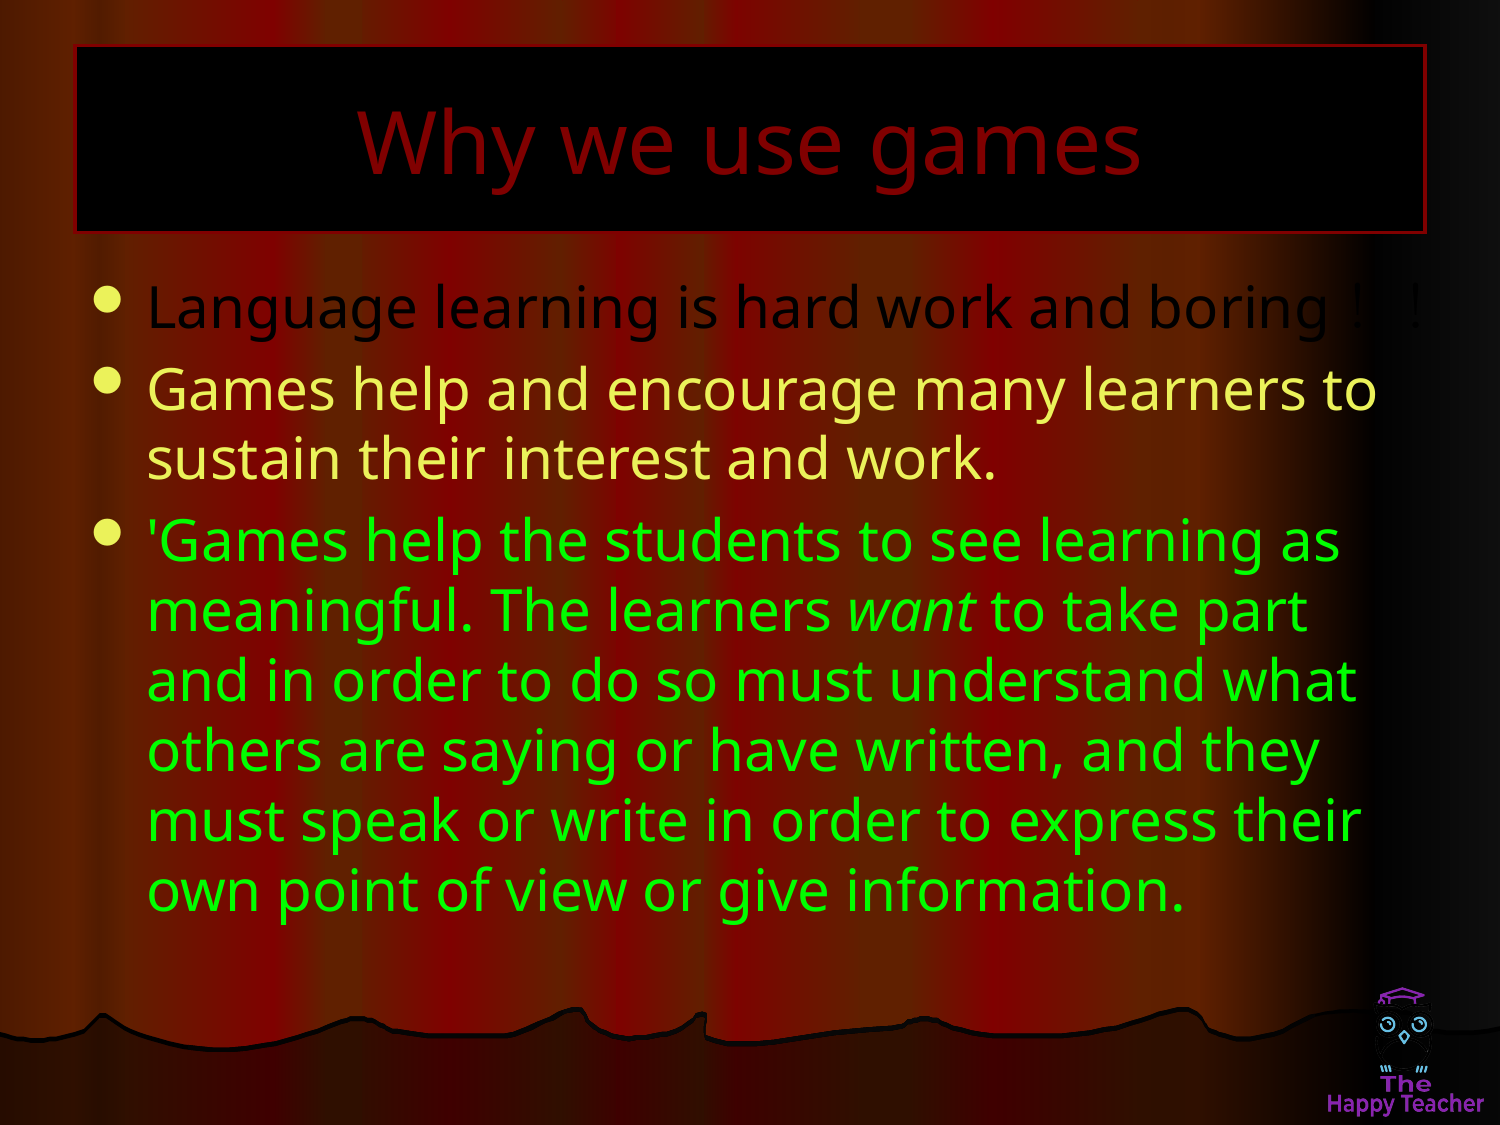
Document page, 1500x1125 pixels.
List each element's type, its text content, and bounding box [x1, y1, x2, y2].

list Language learning is hard work and boring！！ Games help and encourage many learners to sustain their interest and work. 'Games help the students to see learning as meaningful. The learners want to take part and in order to do so must understand what others are saying or have written, and they must speak or write in order to express their own point of view or give information. [74, 262, 1426, 1006]
title Why we use games [73, 44, 1427, 234]
picture [1328, 987, 1484, 1117]
